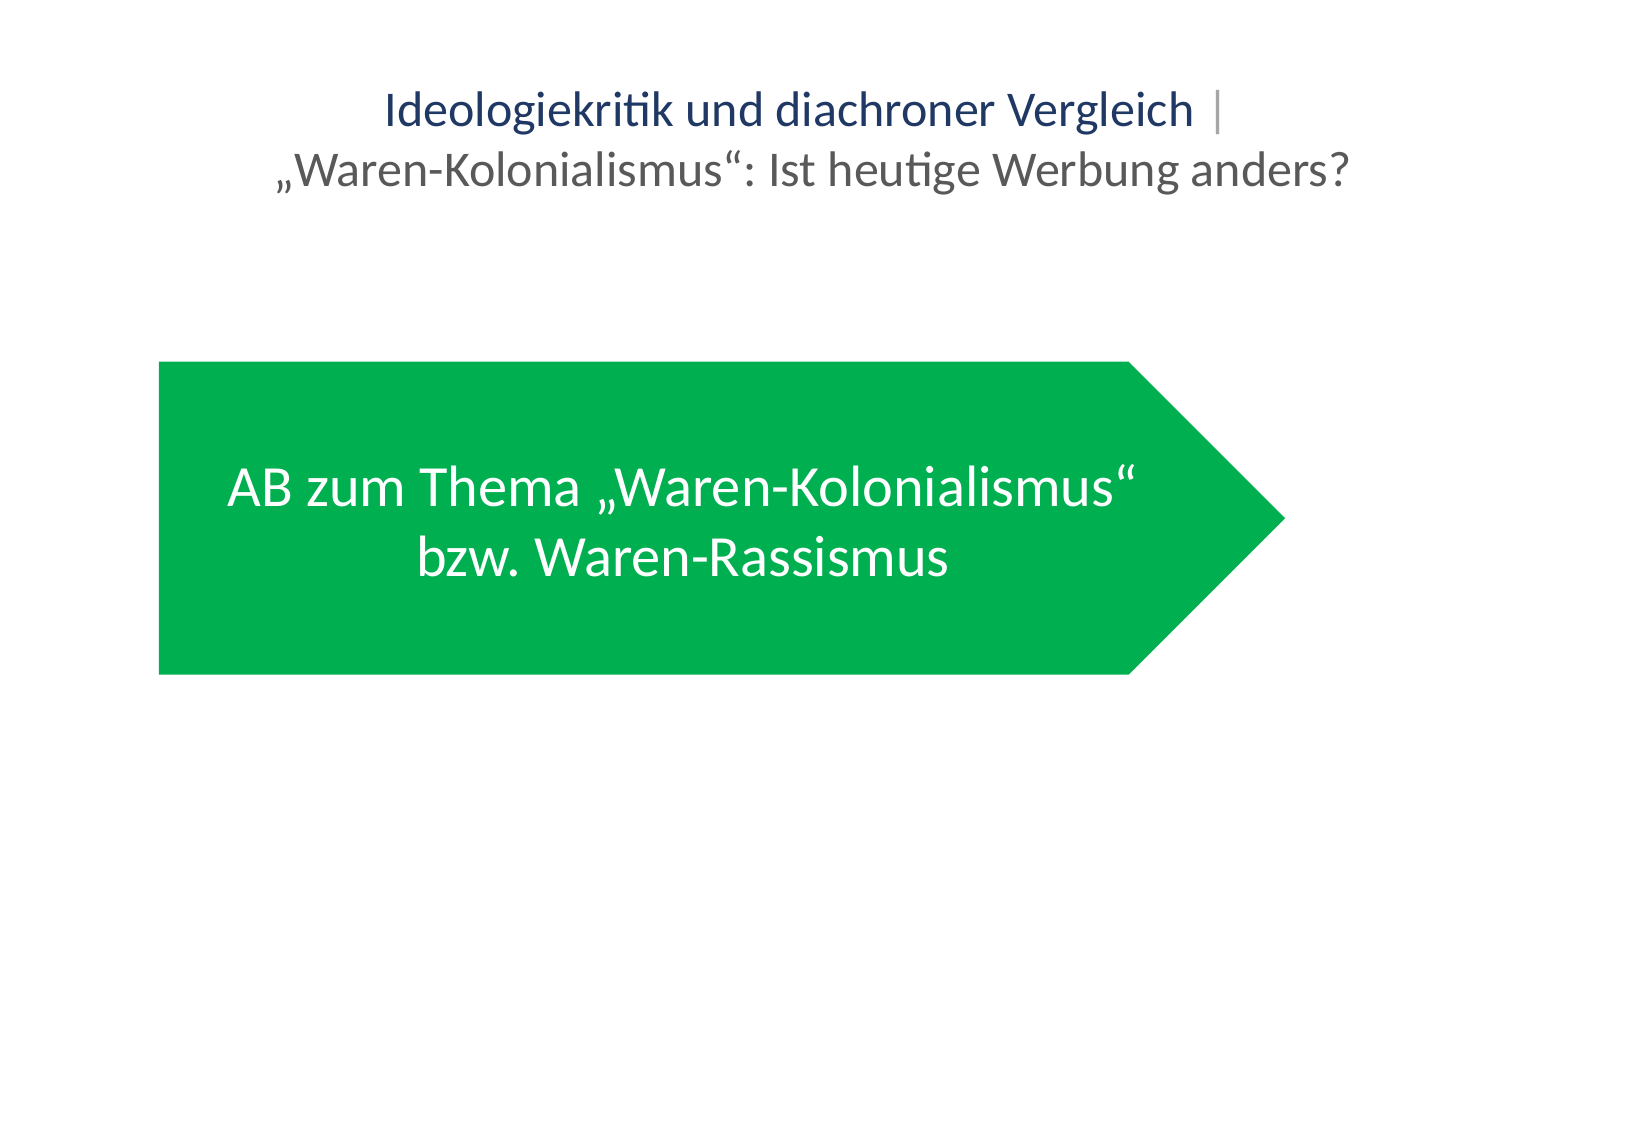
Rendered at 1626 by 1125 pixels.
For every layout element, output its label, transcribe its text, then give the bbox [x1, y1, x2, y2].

text_box AB zum Thema „Waren-Kolonialismus“ bzw. Waren-Rassismus [157, 360, 1287, 676]
text_box Ideologiekritik und diachroner Vergleich | „Waren-Kolonialismus“: Ist heutige Werbung anders? [32, 69, 1593, 204]
